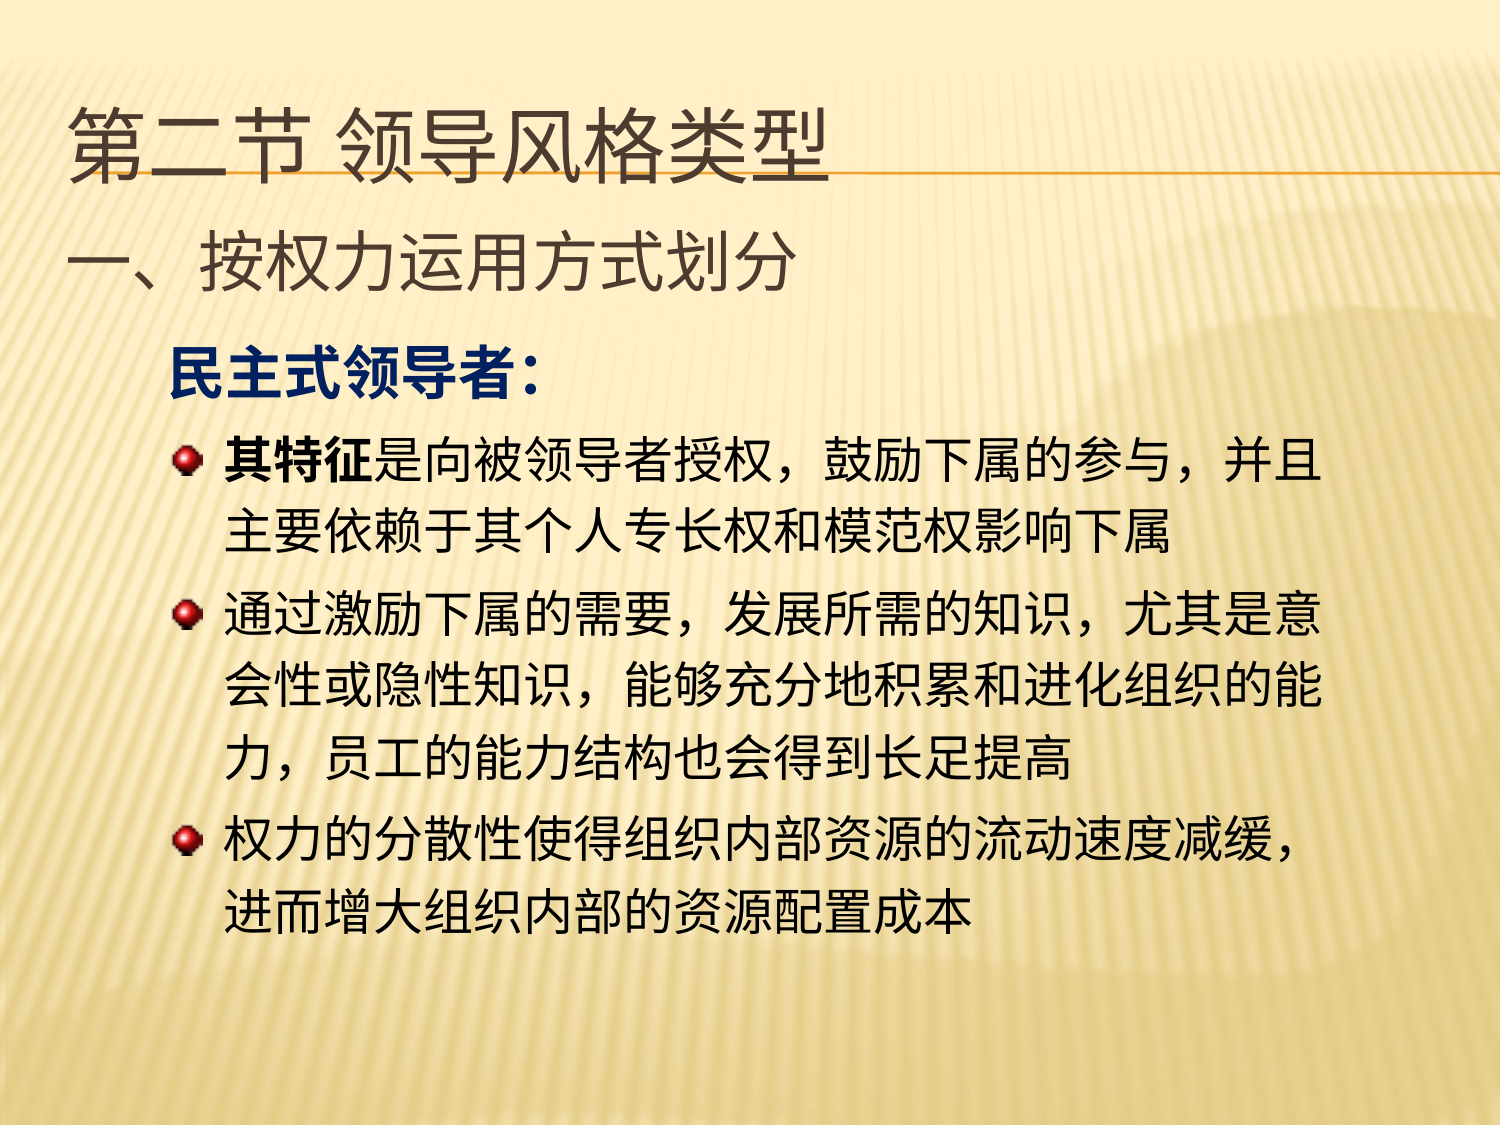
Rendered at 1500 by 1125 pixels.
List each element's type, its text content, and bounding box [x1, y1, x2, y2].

title 第二节 领导风格类型 [50, 75, 1475, 212]
text_box 民主式领导者： 其特征是向被领导者授权，鼓励下属的参与，并且主要依赖于其个人专长权和模范权影响下属 通过激励下属的需要，发展所需的知识，尤其是意会性或隐性知识，能够充分地积累和进化组织的能力，员工的能力结构也会得到长足提高 权力的分散性使得组织内部资源的流动速度减缓，进而增大组织内部的资源配置成本 [152, 314, 1348, 1007]
picture [167, 440, 203, 476]
picture [167, 820, 203, 856]
picture [167, 594, 203, 630]
list 一、按权力运用方式划分 [49, 212, 1476, 346]
